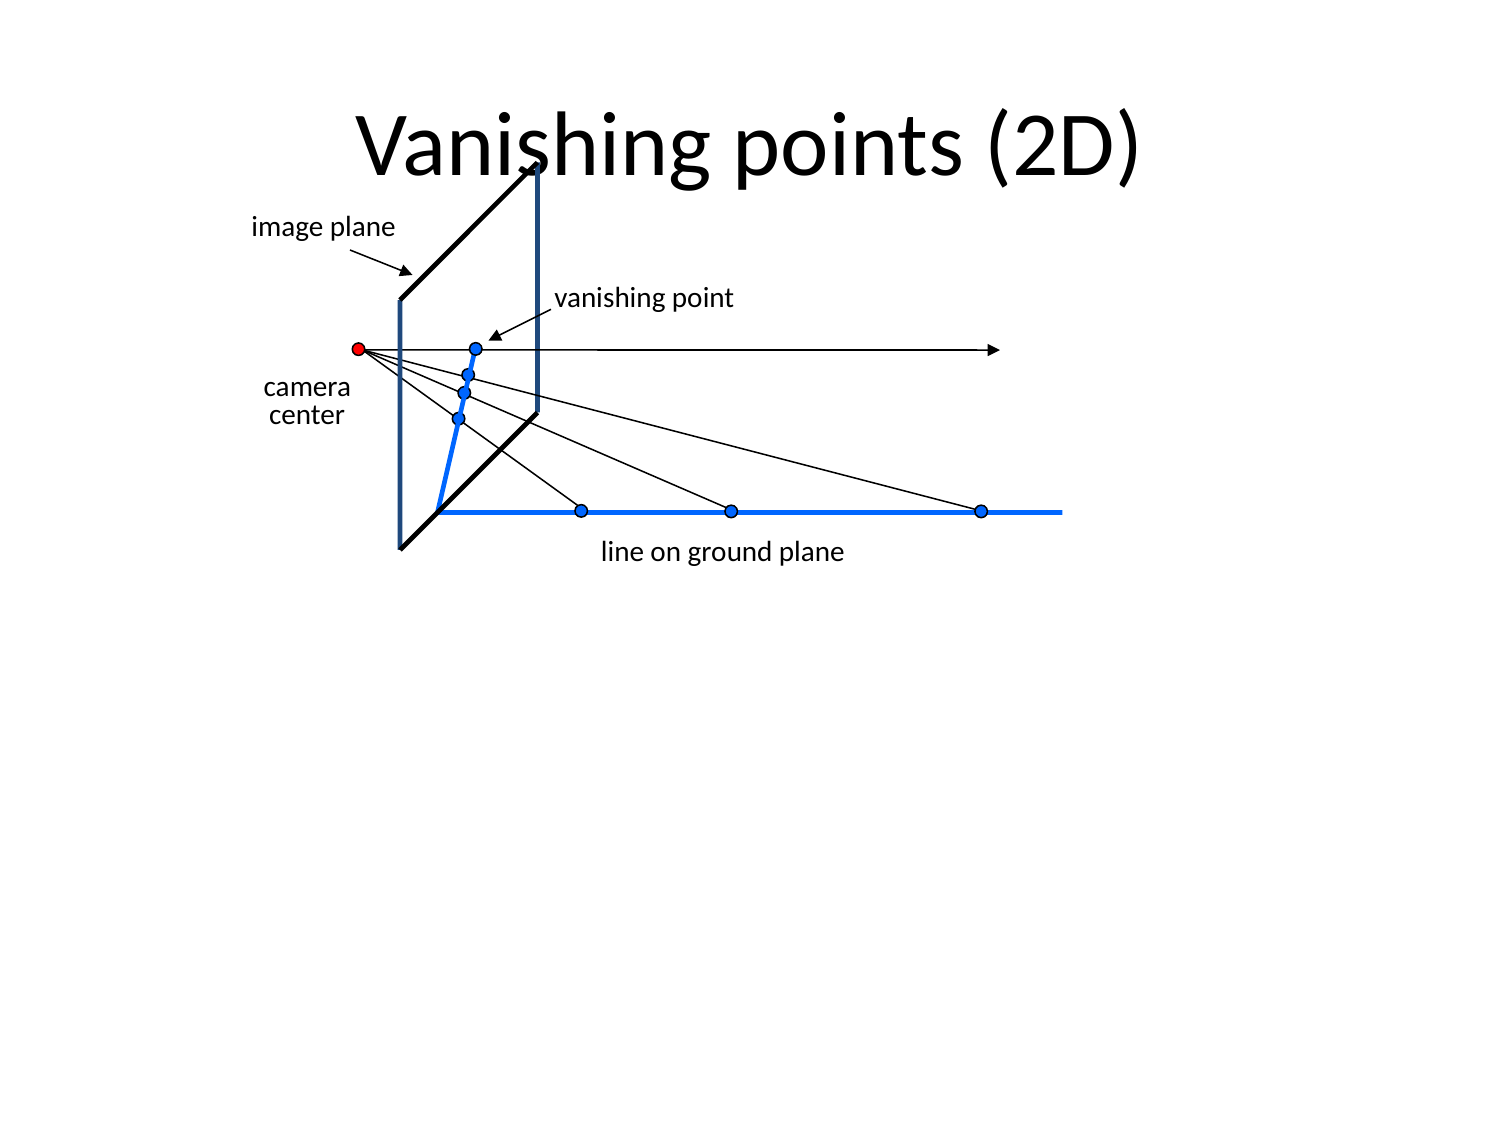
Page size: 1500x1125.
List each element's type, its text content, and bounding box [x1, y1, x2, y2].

text_box image plane [236, 199, 411, 250]
title Vanishing points (2D) [75, 45, 1425, 233]
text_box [362, 270, 1001, 513]
text_box [352, 343, 357, 355]
text_box camera center [248, 359, 355, 438]
text_box line on ground plane [586, 527, 860, 575]
